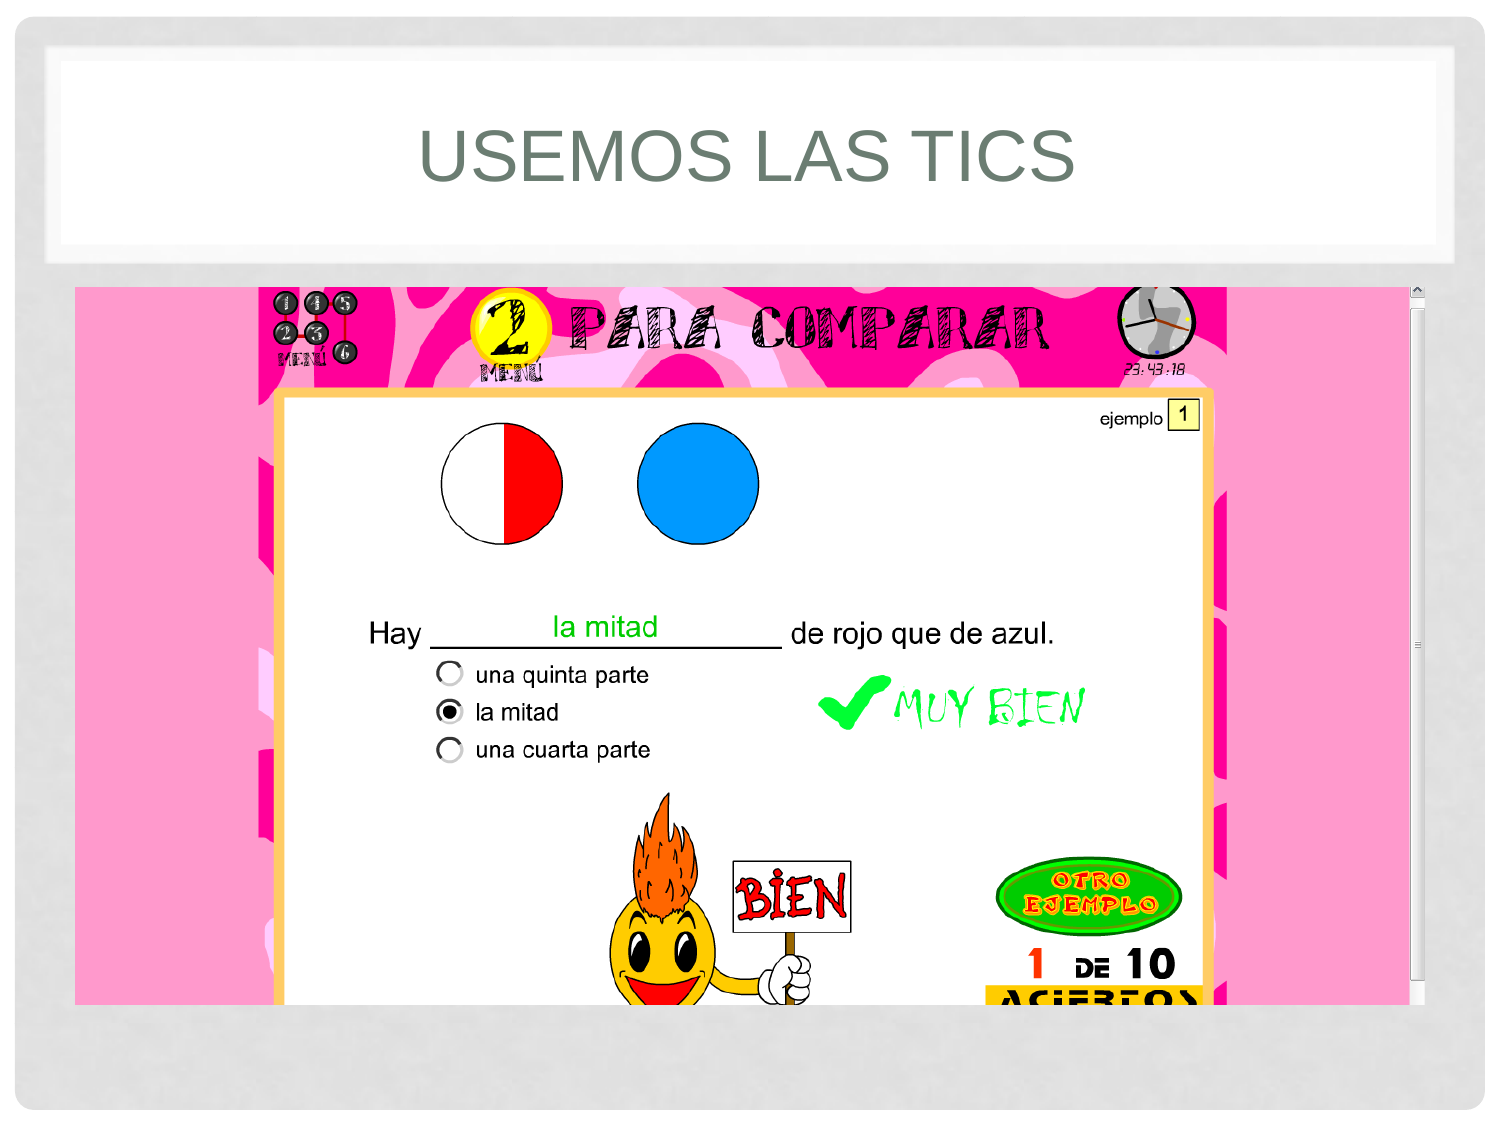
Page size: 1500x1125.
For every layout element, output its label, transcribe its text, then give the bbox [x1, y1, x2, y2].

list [74, 287, 1426, 1006]
title Usemos las TICS [69, 66, 1425, 238]
